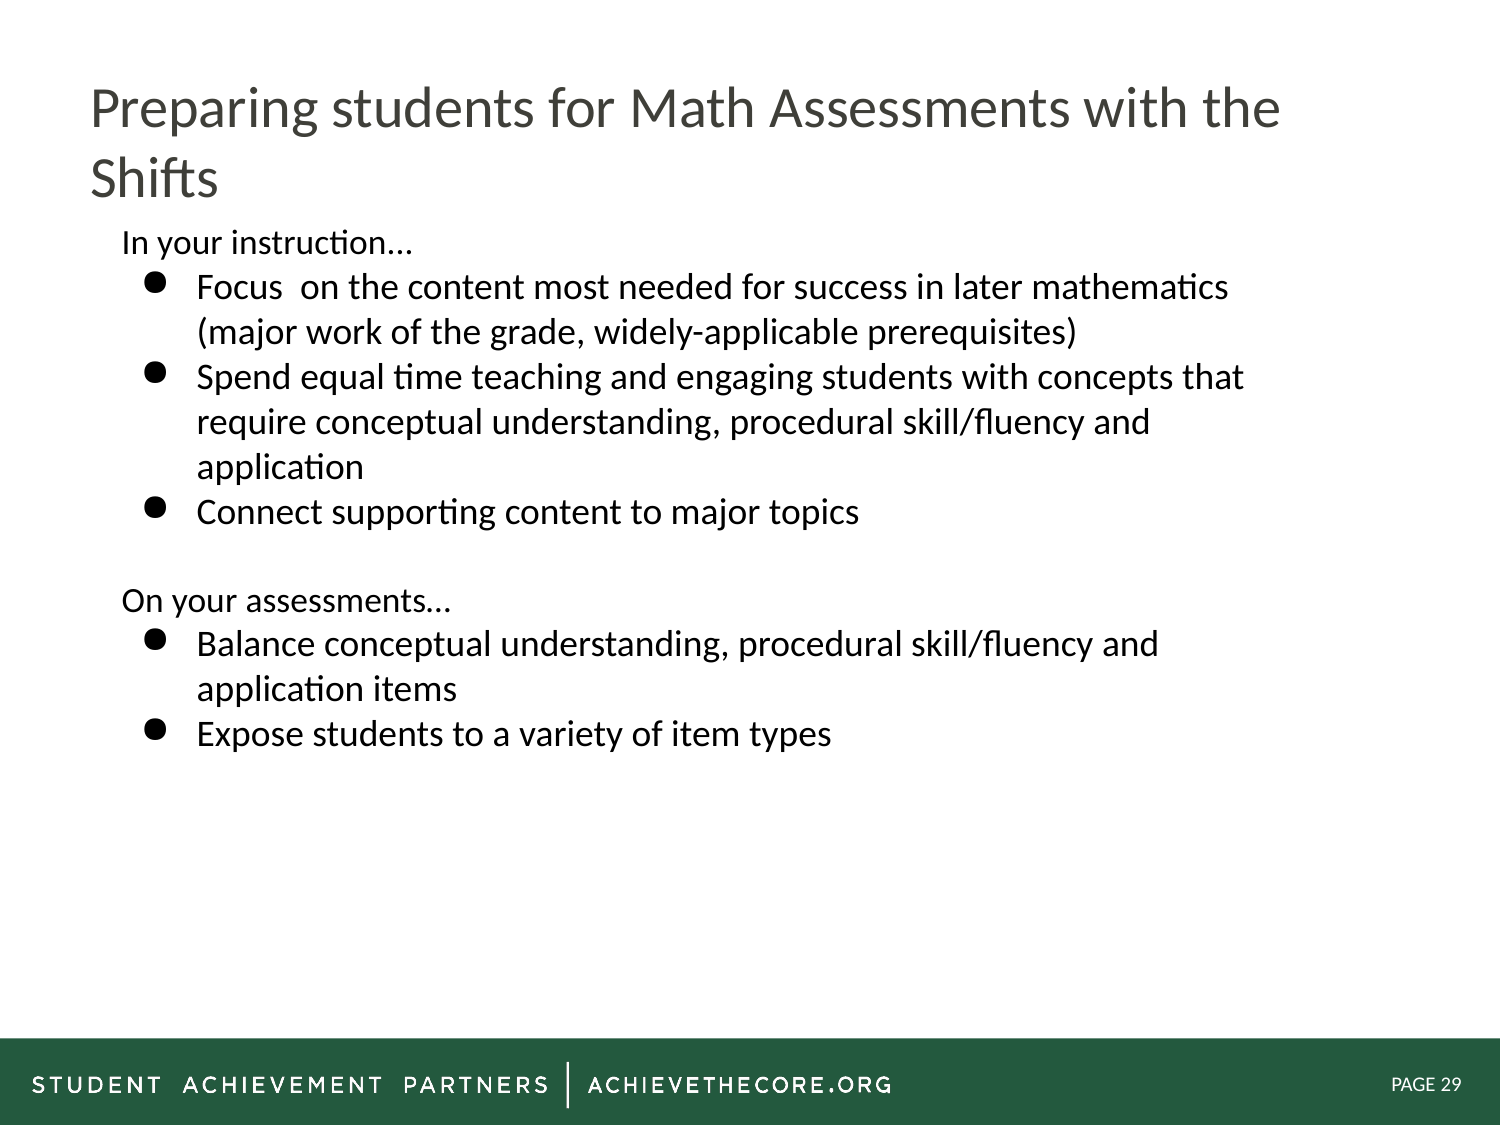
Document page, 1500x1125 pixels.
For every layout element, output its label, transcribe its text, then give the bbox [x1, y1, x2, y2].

picture [12, 1055, 911, 1112]
title Preparing students for Math Assessments with the Shifts [75, 45, 1425, 233]
text_box In your instruction... Focus on the content most needed for success in later mathematics (major work of the grade, widely-applicable prerequisites) Spend equal time teaching and engaging students with concepts that require conceptual understanding, procedural skill/fluency and application Connect supporting content to major topics On your assessments… Balance conceptual understanding, procedural skill/fluency and application items Expose students to a variety of item types [106, 204, 1339, 953]
